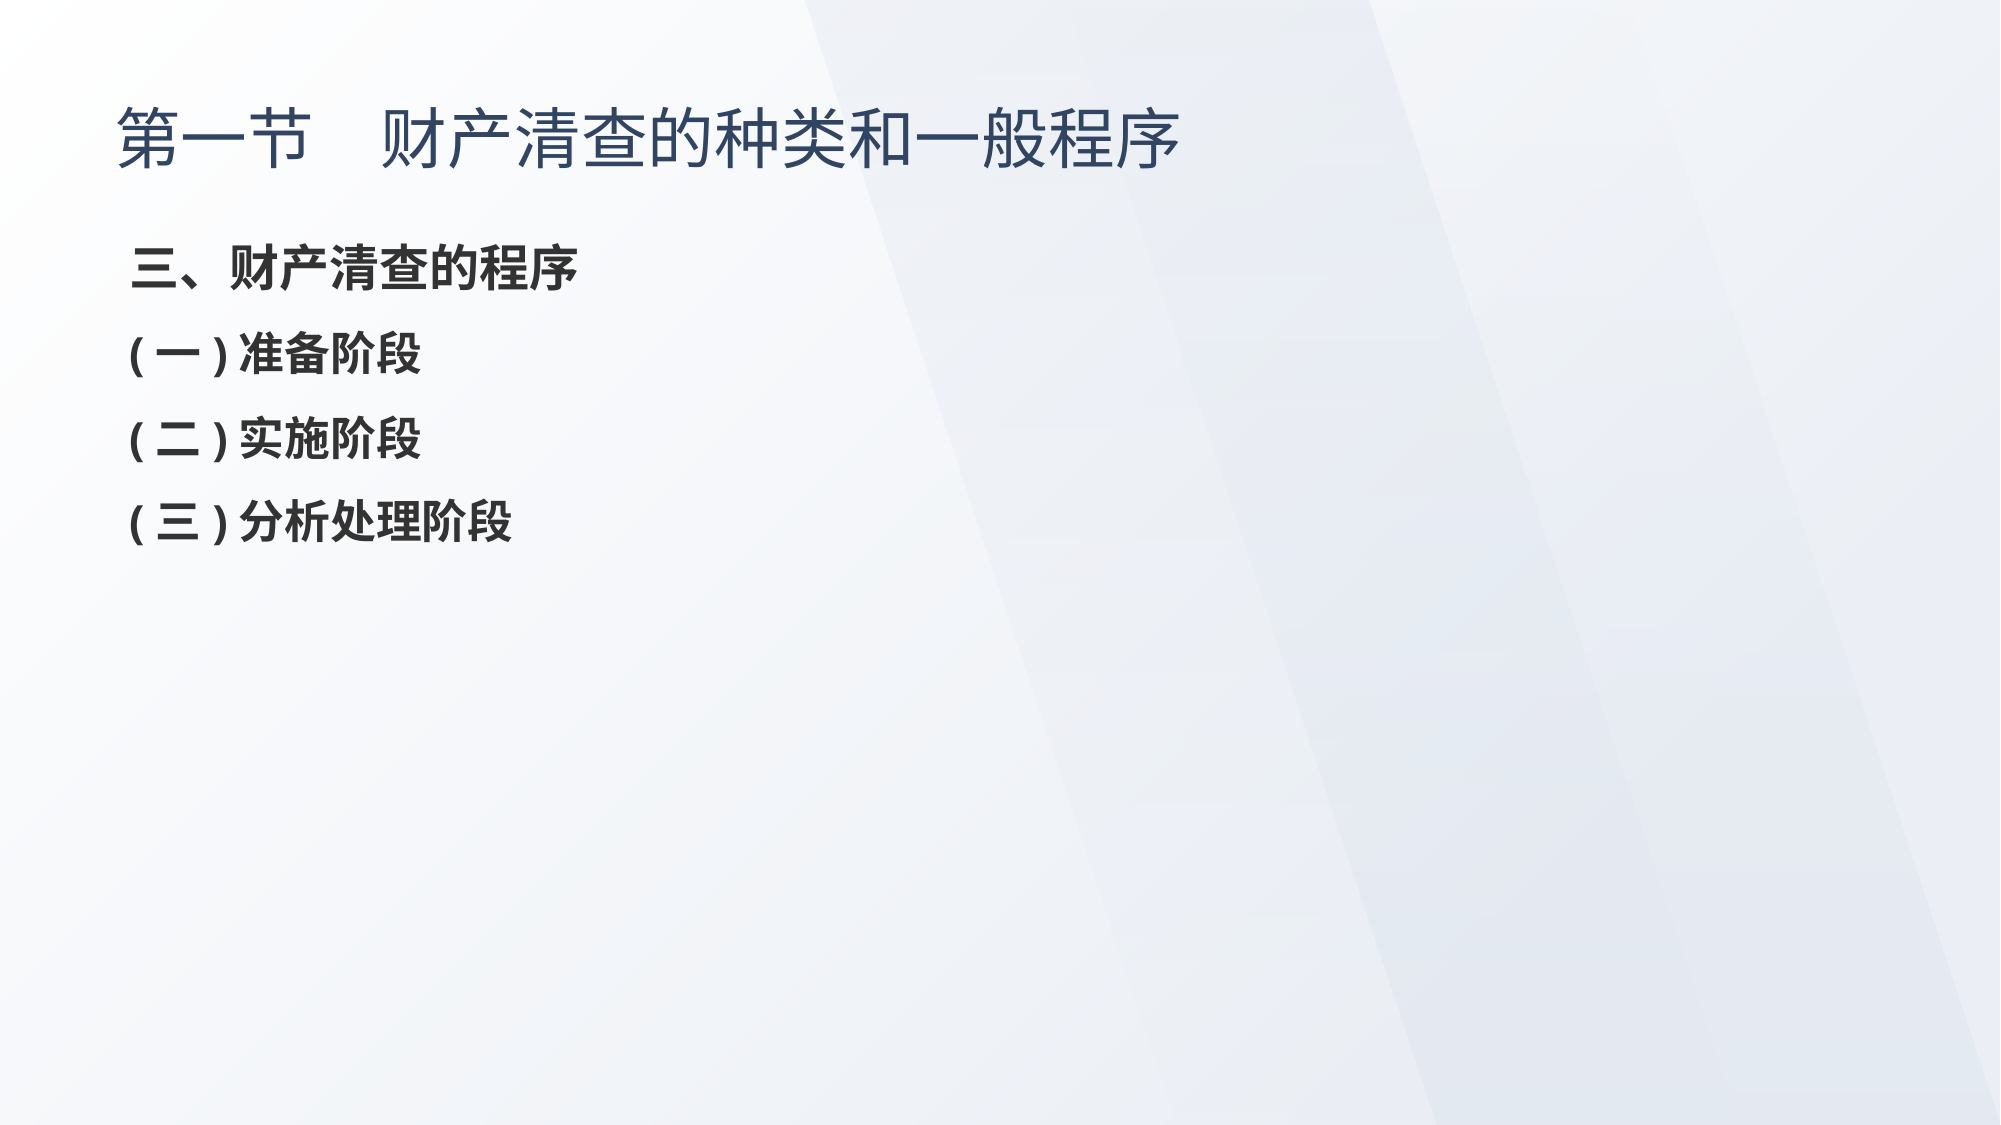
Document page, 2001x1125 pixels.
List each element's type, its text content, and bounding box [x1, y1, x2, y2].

title 第一节 财产清查的种类和一般程序 [114, 59, 1886, 178]
text_box 三、财产清查的程序 (一)准备阶段 (二)实施阶段 (三)分析处理阶段 [114, 213, 1886, 1013]
